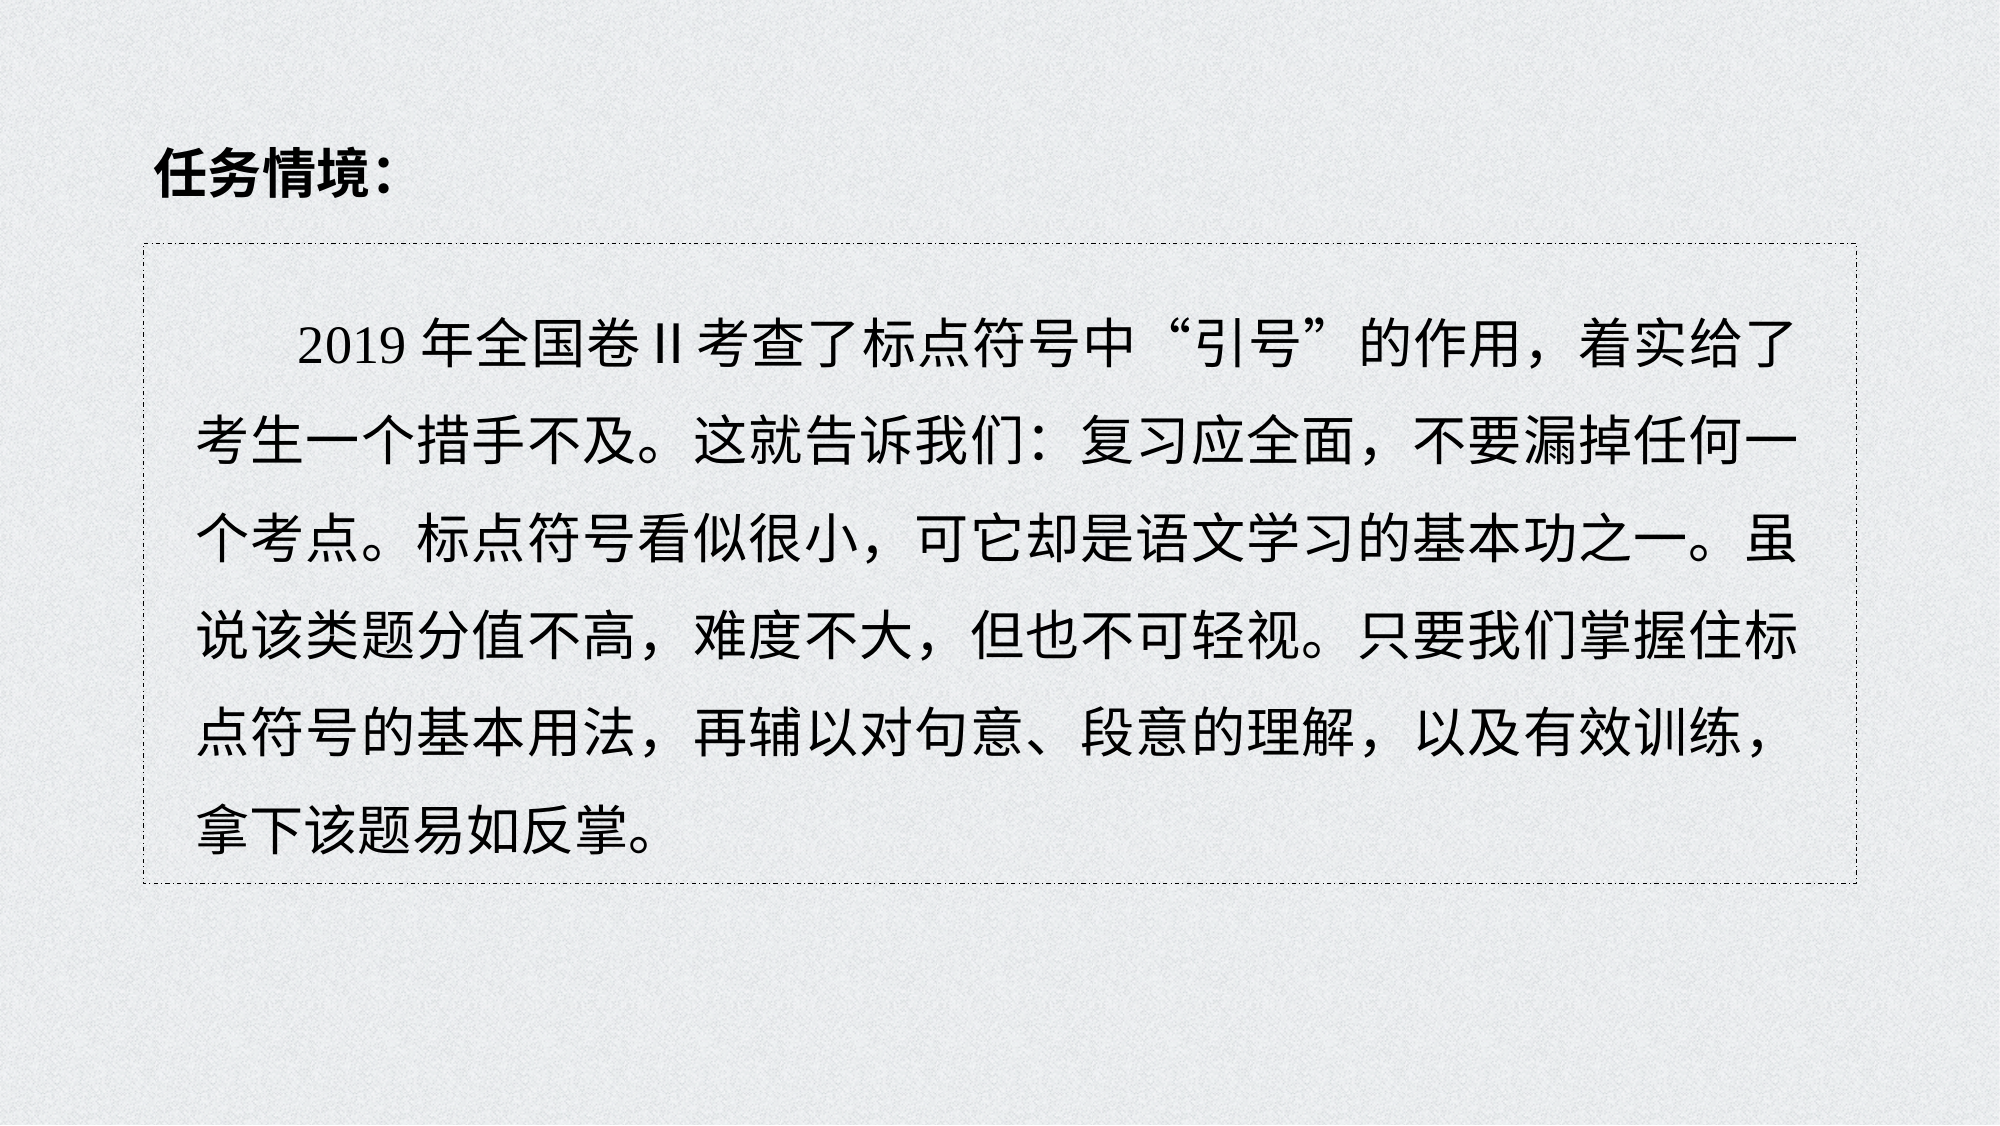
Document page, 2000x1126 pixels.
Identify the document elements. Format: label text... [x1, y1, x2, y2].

text_box [141, 242, 1858, 886]
text_box 任务情境： [138, 132, 440, 212]
picture [0, 0, 2000, 1125]
